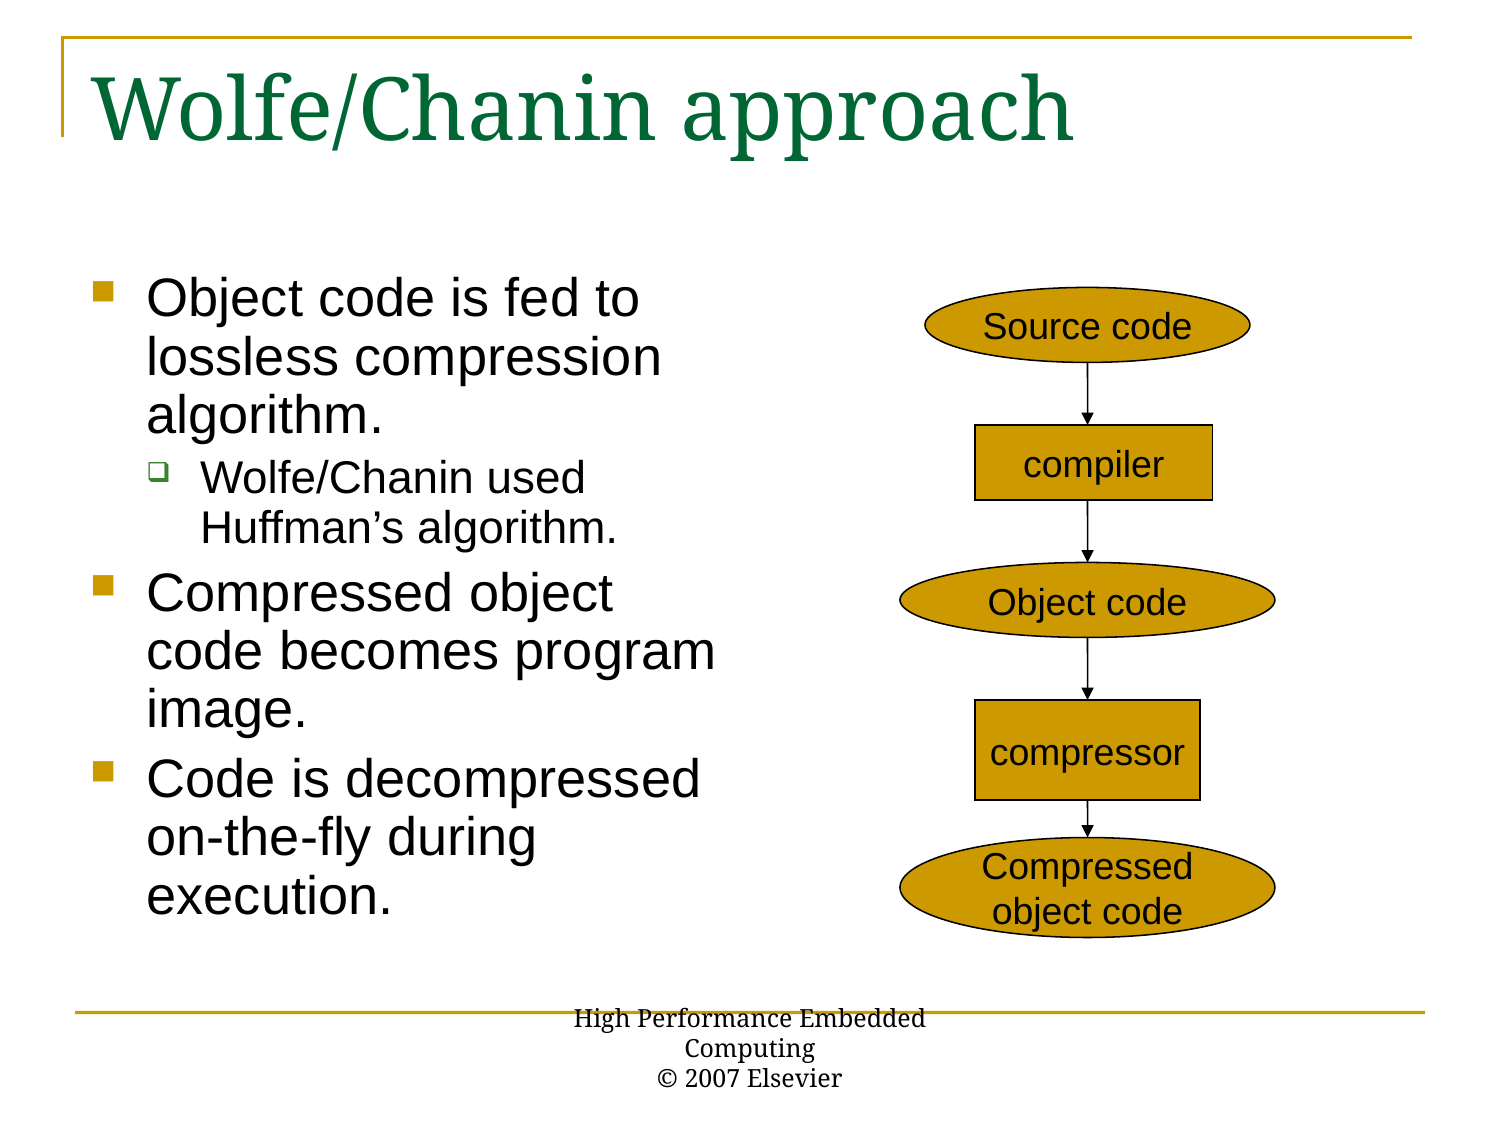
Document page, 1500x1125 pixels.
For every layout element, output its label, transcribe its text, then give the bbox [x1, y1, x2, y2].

title Wolfe/Chanin approach [75, 45, 1425, 233]
text_box Compressed object code [899, 837, 1275, 938]
text_box Object code [899, 562, 1275, 638]
text_box [1081, 799, 1094, 838]
text_box [1081, 499, 1094, 563]
footer High Performance Embedded Computing © 2007 Elsevier [512, 1025, 988, 1100]
text_box Source code [924, 287, 1250, 363]
list Object code is fed to lossless compression algorithm. Wolfe/Chanin used Huffman’s algorithm. Compressed object code becomes program image. Code is decompressed on-the-fly during execution. [75, 262, 738, 1006]
text_box [1081, 362, 1094, 425]
text_box [1081, 637, 1094, 700]
text_box compressor [974, 699, 1200, 800]
text_box compiler [974, 424, 1213, 500]
